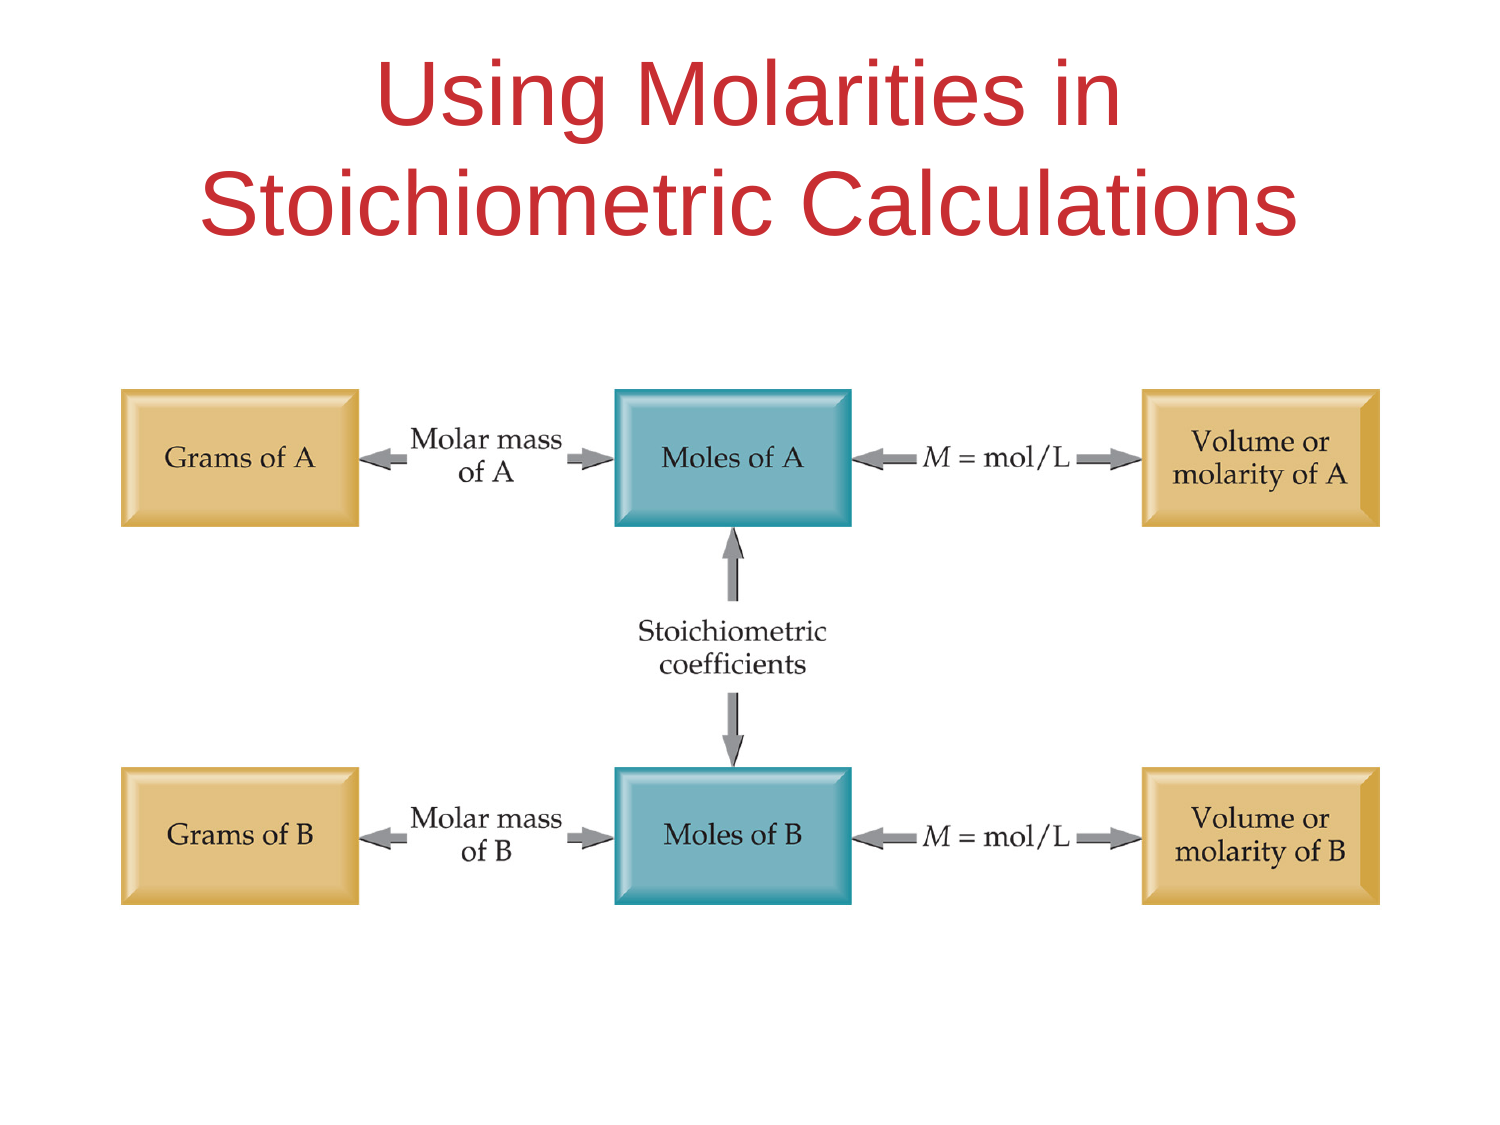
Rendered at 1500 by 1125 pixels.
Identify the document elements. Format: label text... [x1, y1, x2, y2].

title Using Molarities in Stoichiometric Calculations [0, 49, 1500, 238]
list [112, 380, 1388, 913]
